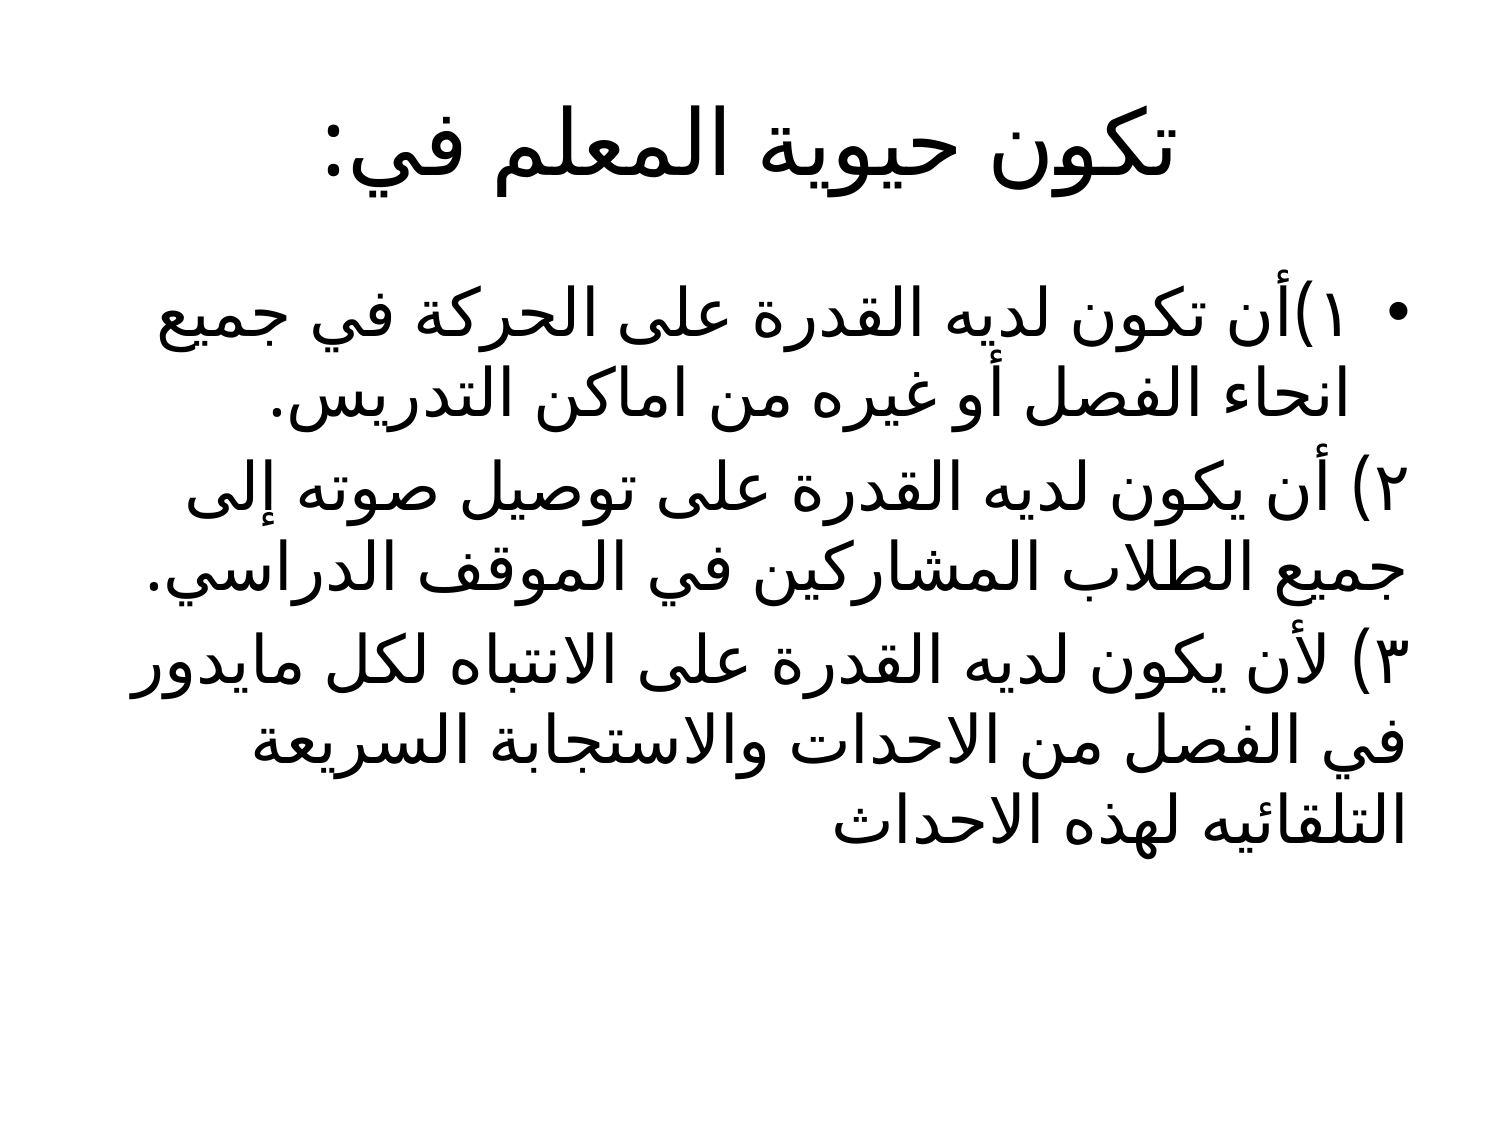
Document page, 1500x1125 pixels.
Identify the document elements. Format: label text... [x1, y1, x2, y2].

list ١)أن تكون لديه القدرة على الحركة في جميع انحاء الفصل أو غيره من اماكن التدريس. ٢) أن يكون لديه القدرة على توصيل صوته إلى جميع الطلاب المشاركين في الموقف الدراسي. ٣) لأن يكون لديه القدرة على الانتباه لكل مايدور في الفصل من الاحدات والاستجابة السريعة التلقائيه لهذه الاحداث [75, 262, 1425, 1005]
title تكون حيوية المعلم في: [75, 45, 1425, 233]
